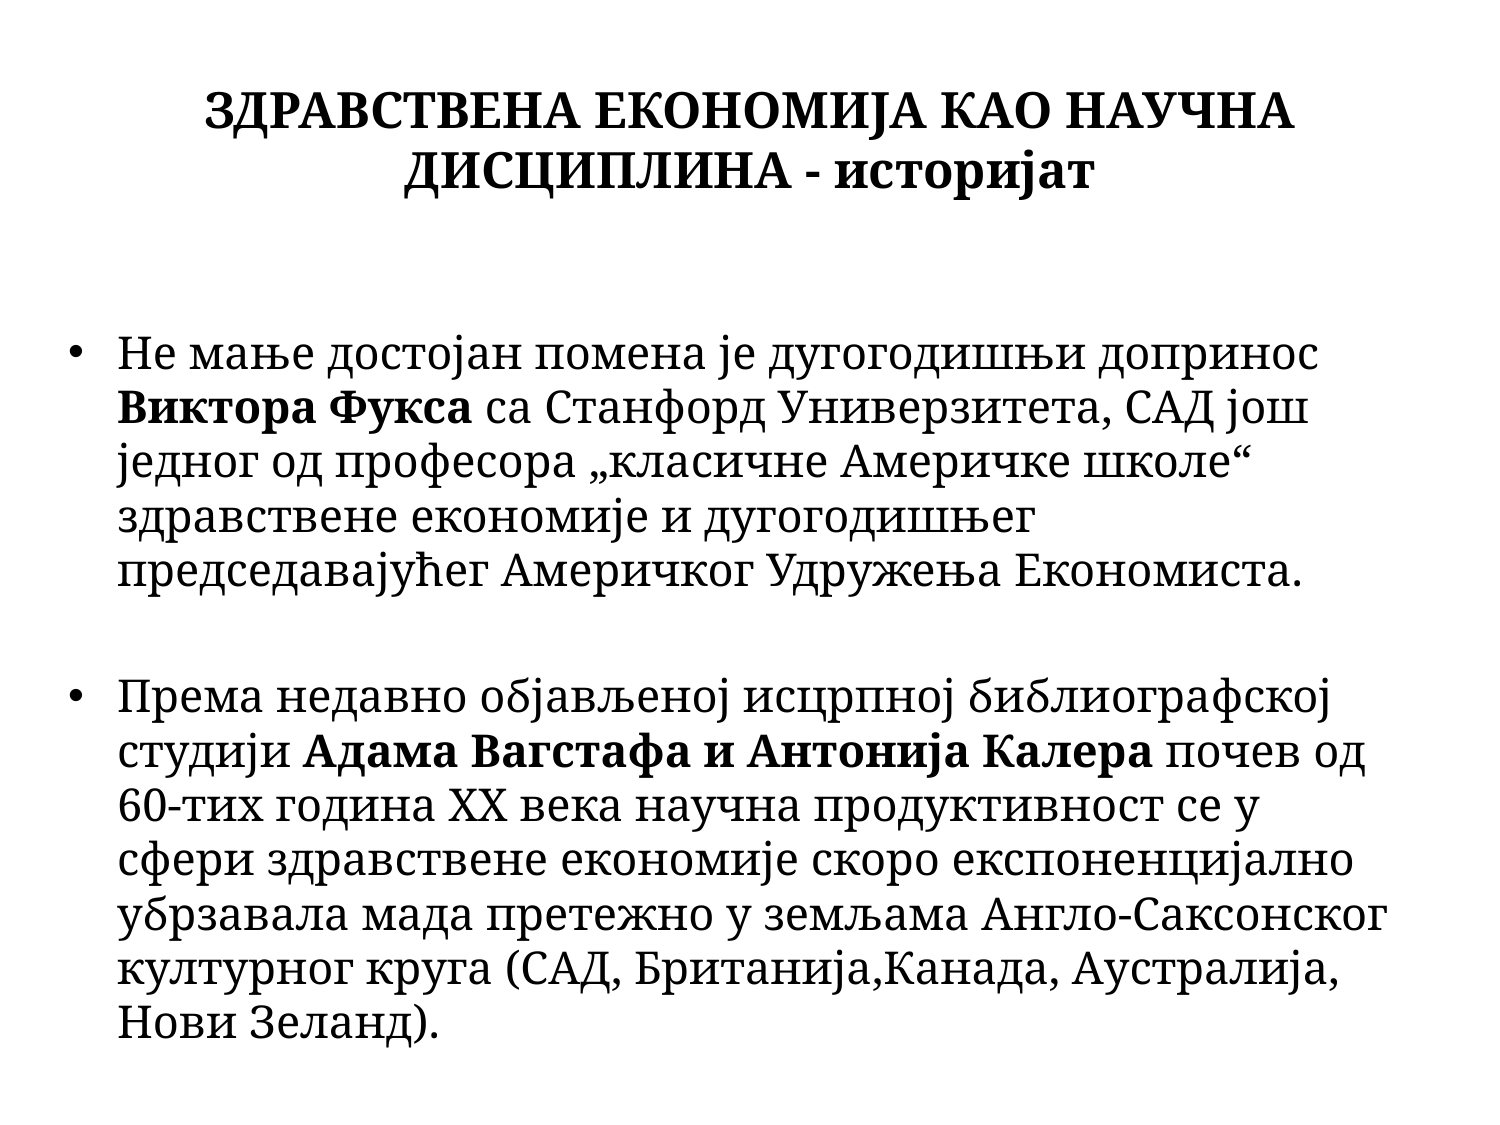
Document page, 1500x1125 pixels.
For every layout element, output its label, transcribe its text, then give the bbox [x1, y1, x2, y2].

list Не мање достојан помена је дугогодишњи допринос Виктора Фукса са Станфорд Универзитета, САД још једног од професора „класичне Америчке школе“ здравствене економије и дугогодишњег председавајућег Америчког Удружења Економиста. Према недавно објављеној исцрпној библиографској студији Адама Вагстафа и Антонија Калера почев од 60-тих година XX века научна продуктивност се у сфери здравствене економије скоро експоненцијално убрзавала мада претежно у земљама Англо-Саксонског културног круга (САД, Британија,Канада, Аустралија, Нови Зеланд). [53, 255, 1404, 1059]
title ЗДРАВСТВЕНA ЕКОНОМИJA КАО НАУЧНА ДИСЦИПЛИНА - историјат [75, 45, 1425, 233]
